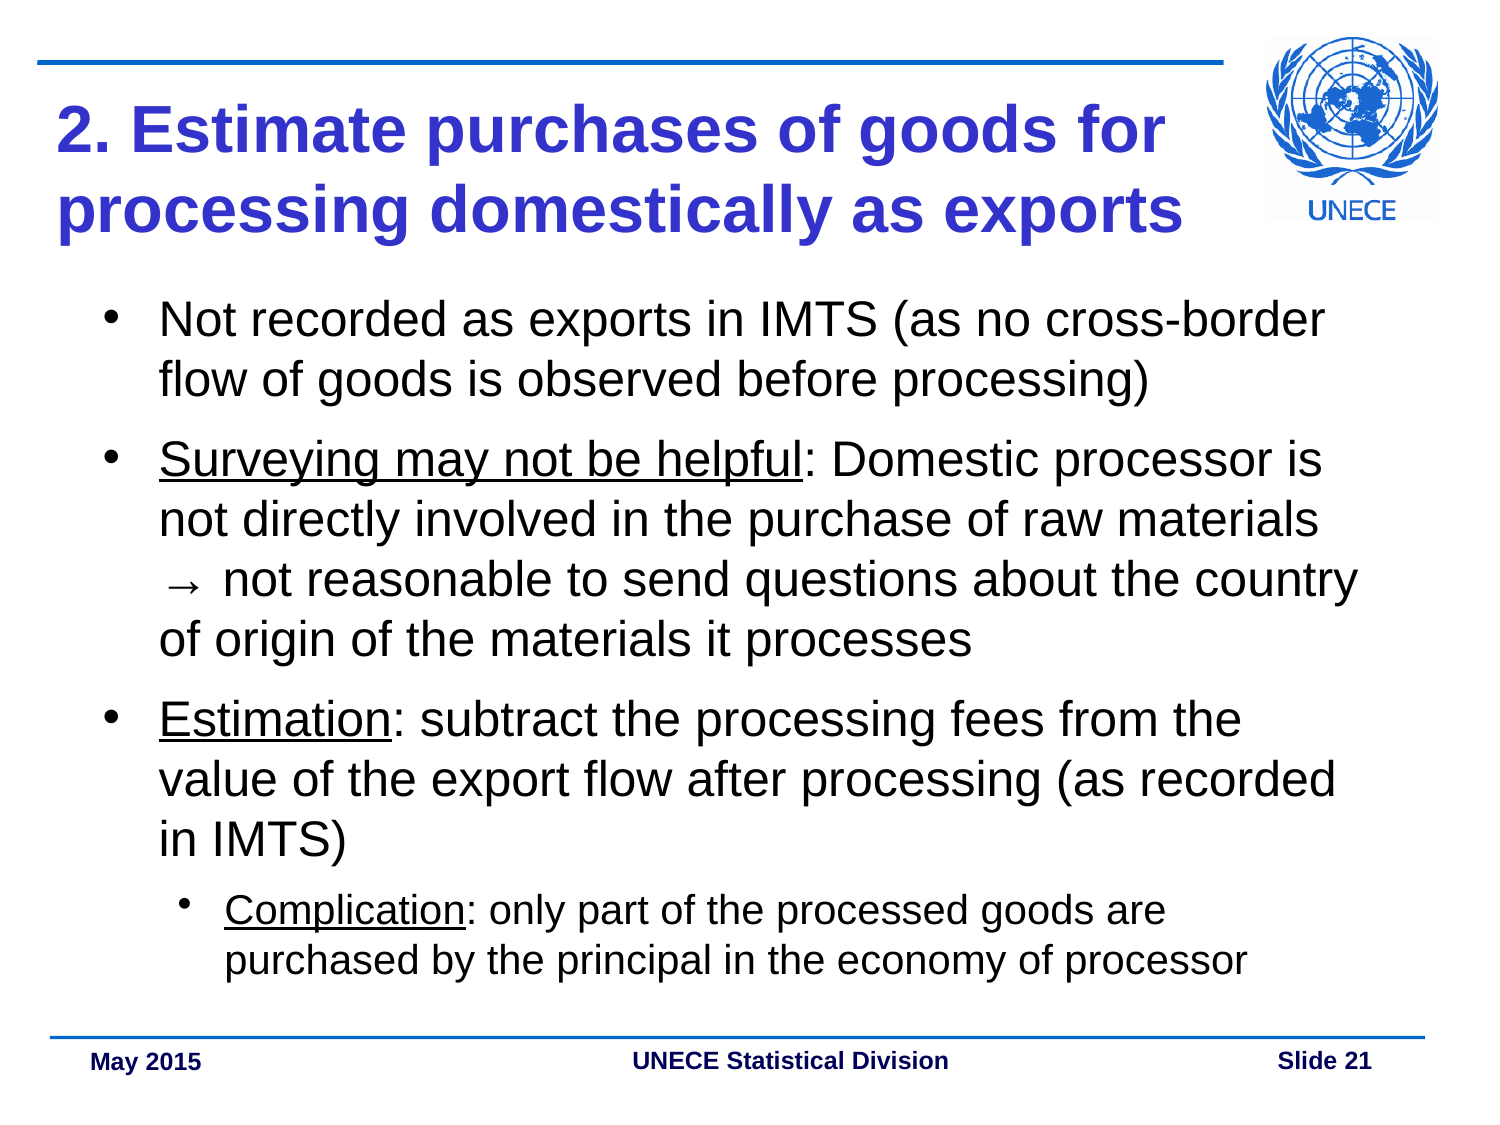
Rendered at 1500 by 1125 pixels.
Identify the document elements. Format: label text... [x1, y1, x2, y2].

title 2. Estimate purchases of goods for processing domestically as exports [41, 87, 1306, 244]
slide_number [74, 1037, 388, 1113]
list Not recorded as exports in IMTS (as no cross-border flow of goods is observed before processing) Surveying may not be helpful: Domestic processor is not directly involved in the purchase of raw materials → not reasonable to send questions about the country of origin of the materials it processes Estimation: subtract the processing fees from the value of the export flow after processing (as recorded in IMTS) Complication: only part of the processed goods are purchased by the principal in the economy of processor [87, 278, 1388, 1035]
picture [1266, 37, 1438, 221]
